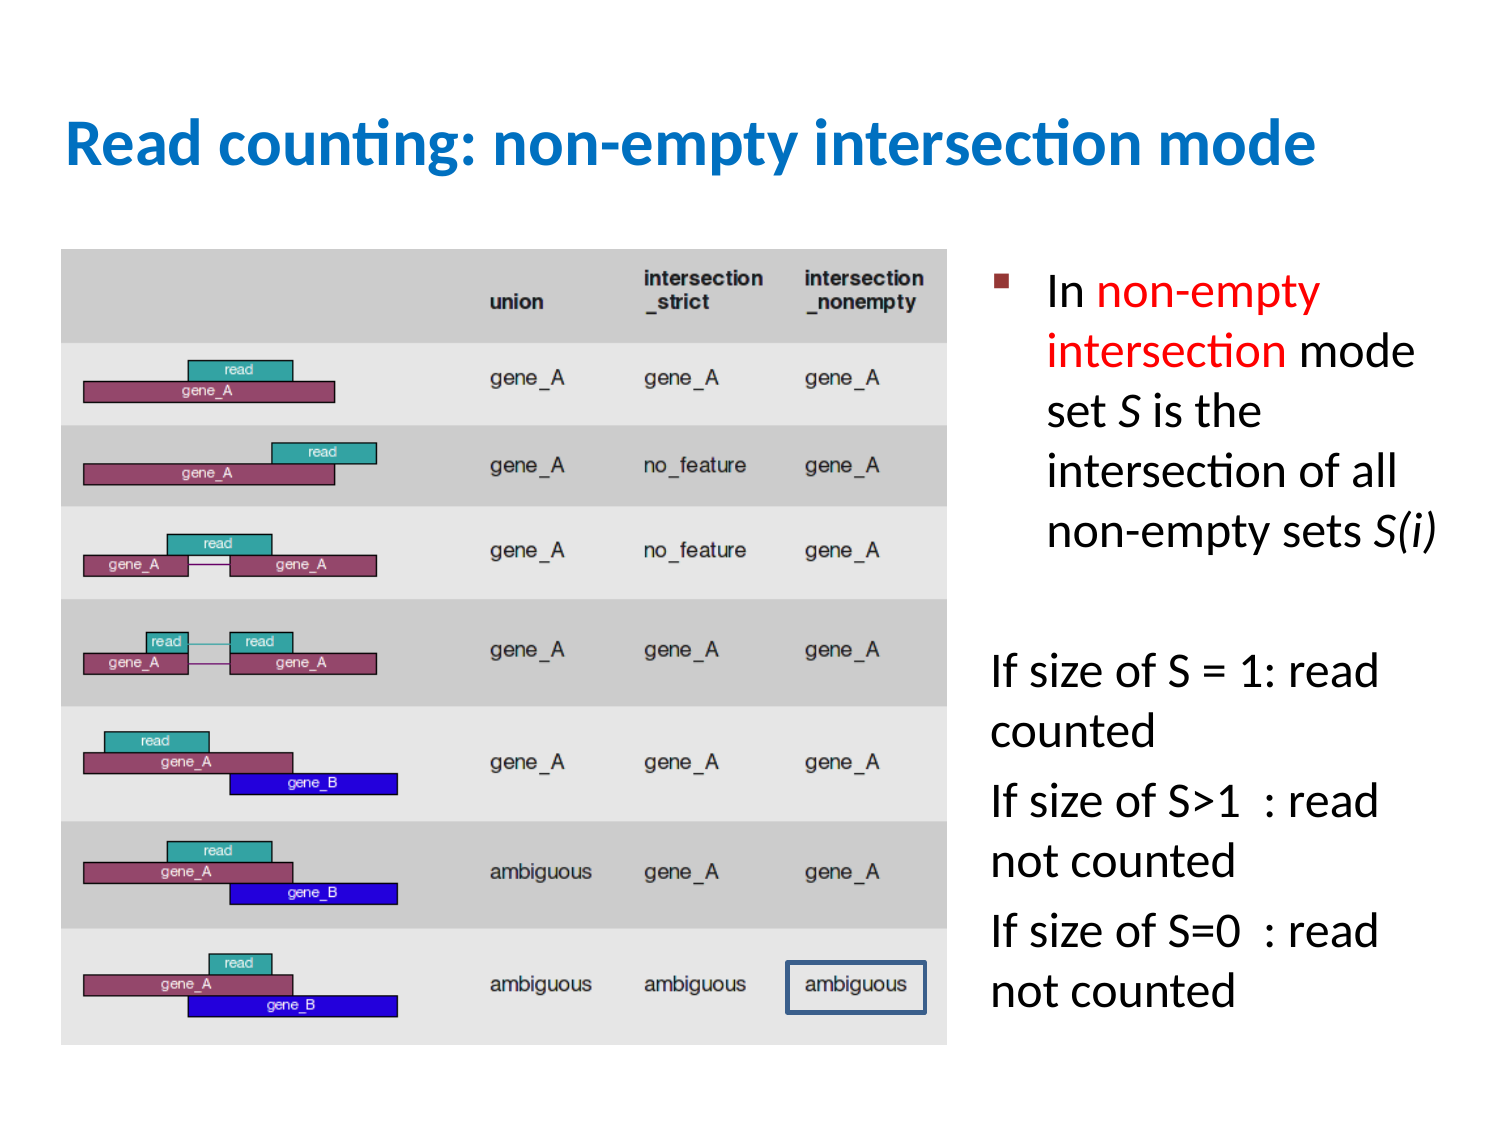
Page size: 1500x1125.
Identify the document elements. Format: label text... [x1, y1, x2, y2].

list In non-empty intersection mode set S is the intersection of all non-empty sets S(i) If size of S = 1: read counted If size of S>1 : read not counted If size of S=0 : read not counted [974, 249, 1476, 1051]
title Read counting: non-empty intersection mode [49, 44, 1463, 233]
picture [49, 249, 966, 1045]
